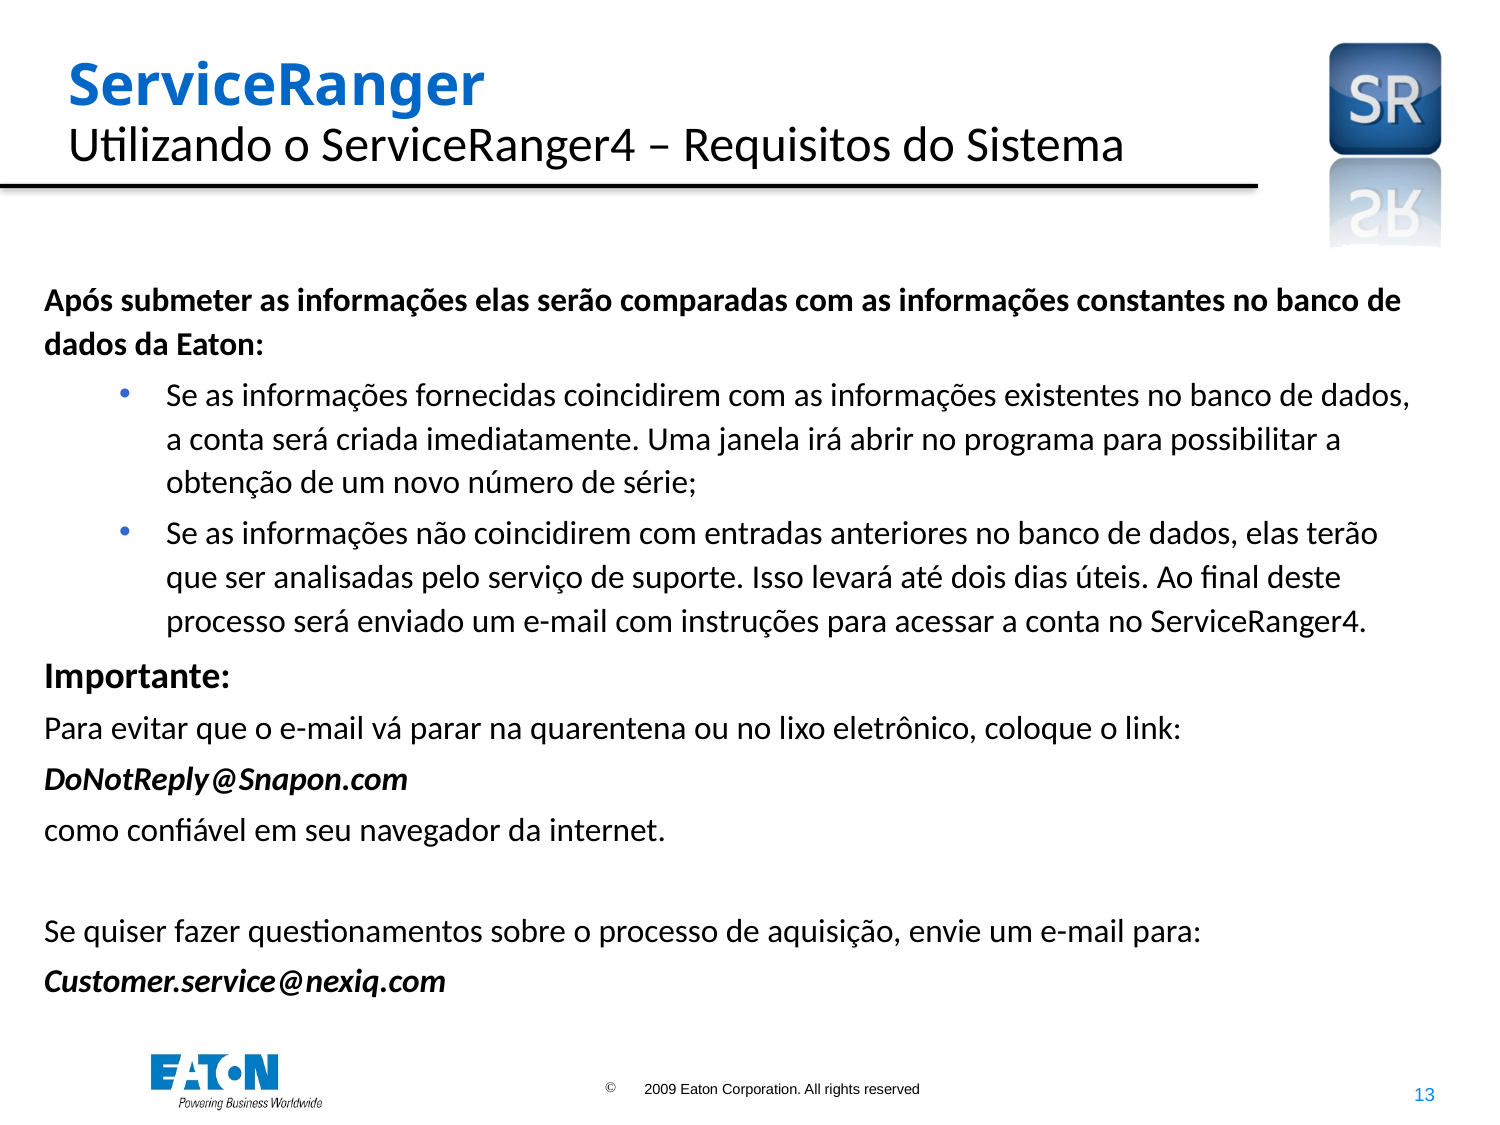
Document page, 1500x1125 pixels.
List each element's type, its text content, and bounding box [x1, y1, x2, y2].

picture [142, 1044, 330, 1118]
title ServiceRanger Utilizando o ServiceRanger4 – Requisitos do Sistema [53, 0, 1354, 180]
text_box Após submeter as informações elas serão comparadas com as informações constantes no banco de dados da Eaton: Se as informações fornecidas coincidirem com as informações existentes no banco de dados, a conta será criada imediatamente. Uma janela irá abrir no programa para possibilitar a obtenção de um novo número de série; Se as informações não coincidirem com entradas anteriores no banco de dados, elas terão que ser analisadas pelo serviço de suporte. Isso levará até dois dias úteis. Ao final deste processo será enviado um e-mail com instruções para acessar a conta no ServiceRanger4. Importante: Para evitar que o e-mail vá parar na quarentena ou no lixo eletrônico, coloque o link: DoNotReply@Snapon.com como confiável em seu navegador da internet. Se quiser fazer questionamentos sobre o processo de aquisição, envie um e-mail para: Customer.service@nexiq.com [29, 267, 1447, 1007]
